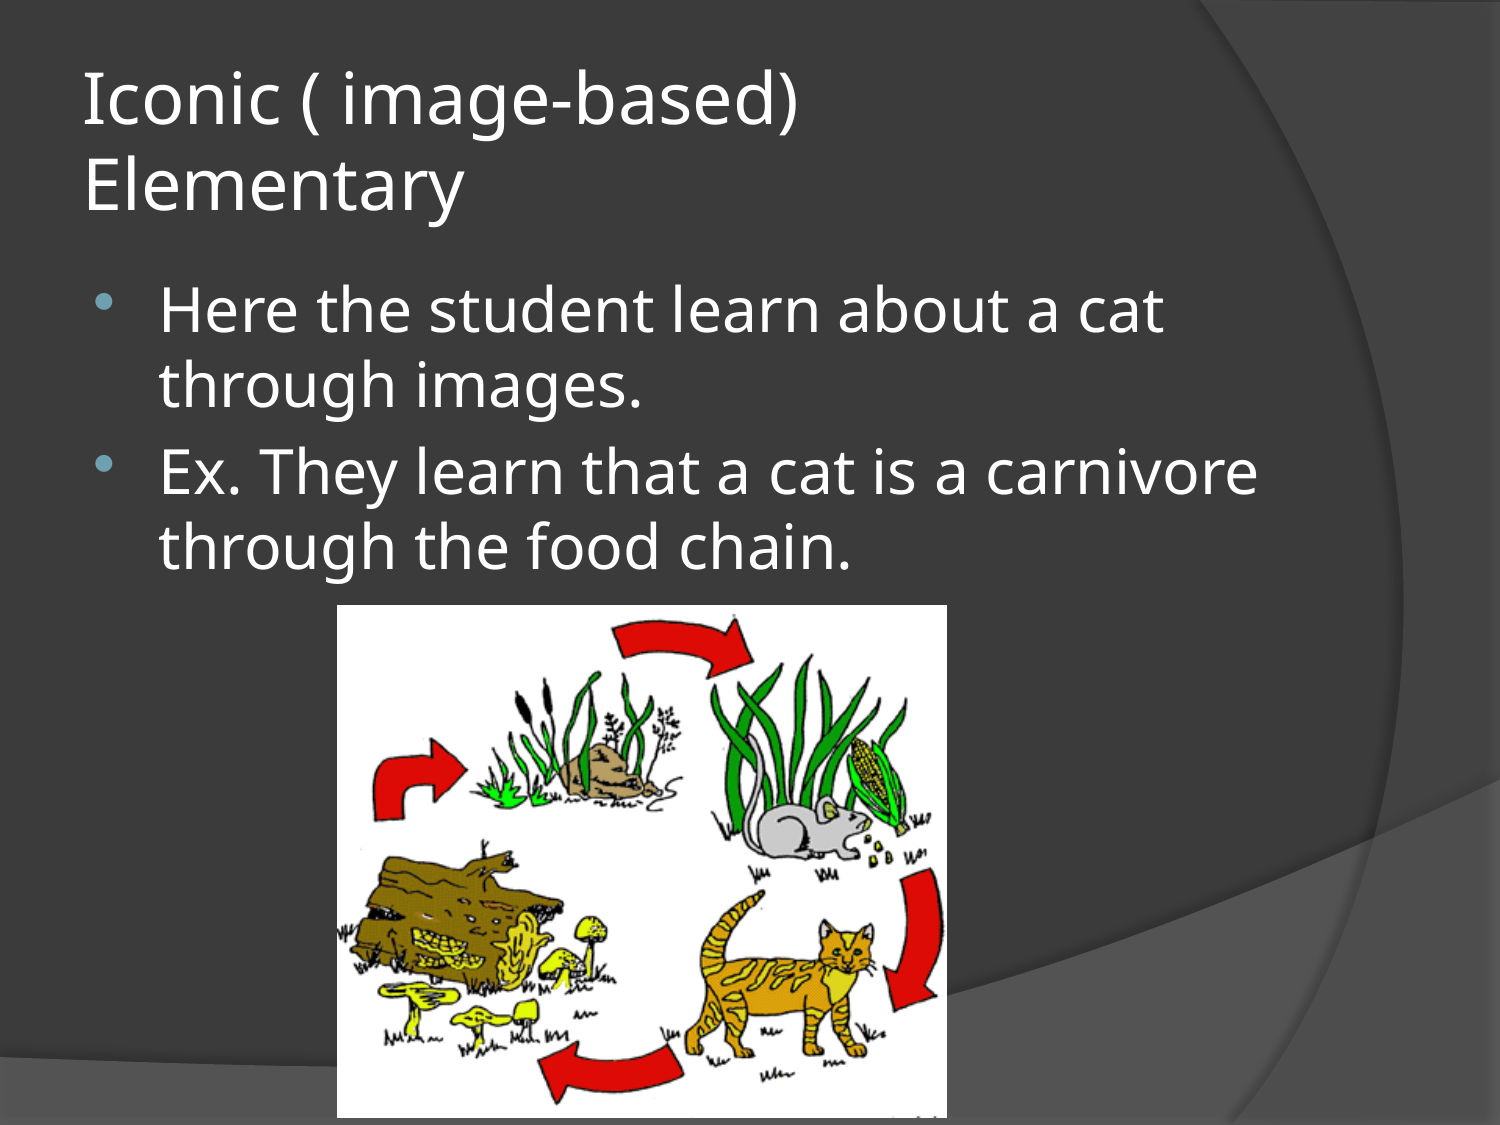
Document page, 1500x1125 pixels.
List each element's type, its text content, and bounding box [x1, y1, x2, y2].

list Here the student learn about a cat through images. Ex. They learn that a cat is a carnivore through the food chain. [75, 262, 1300, 1005]
title Iconic ( image-based) Elementary [75, 45, 1300, 233]
picture [337, 604, 948, 1118]
